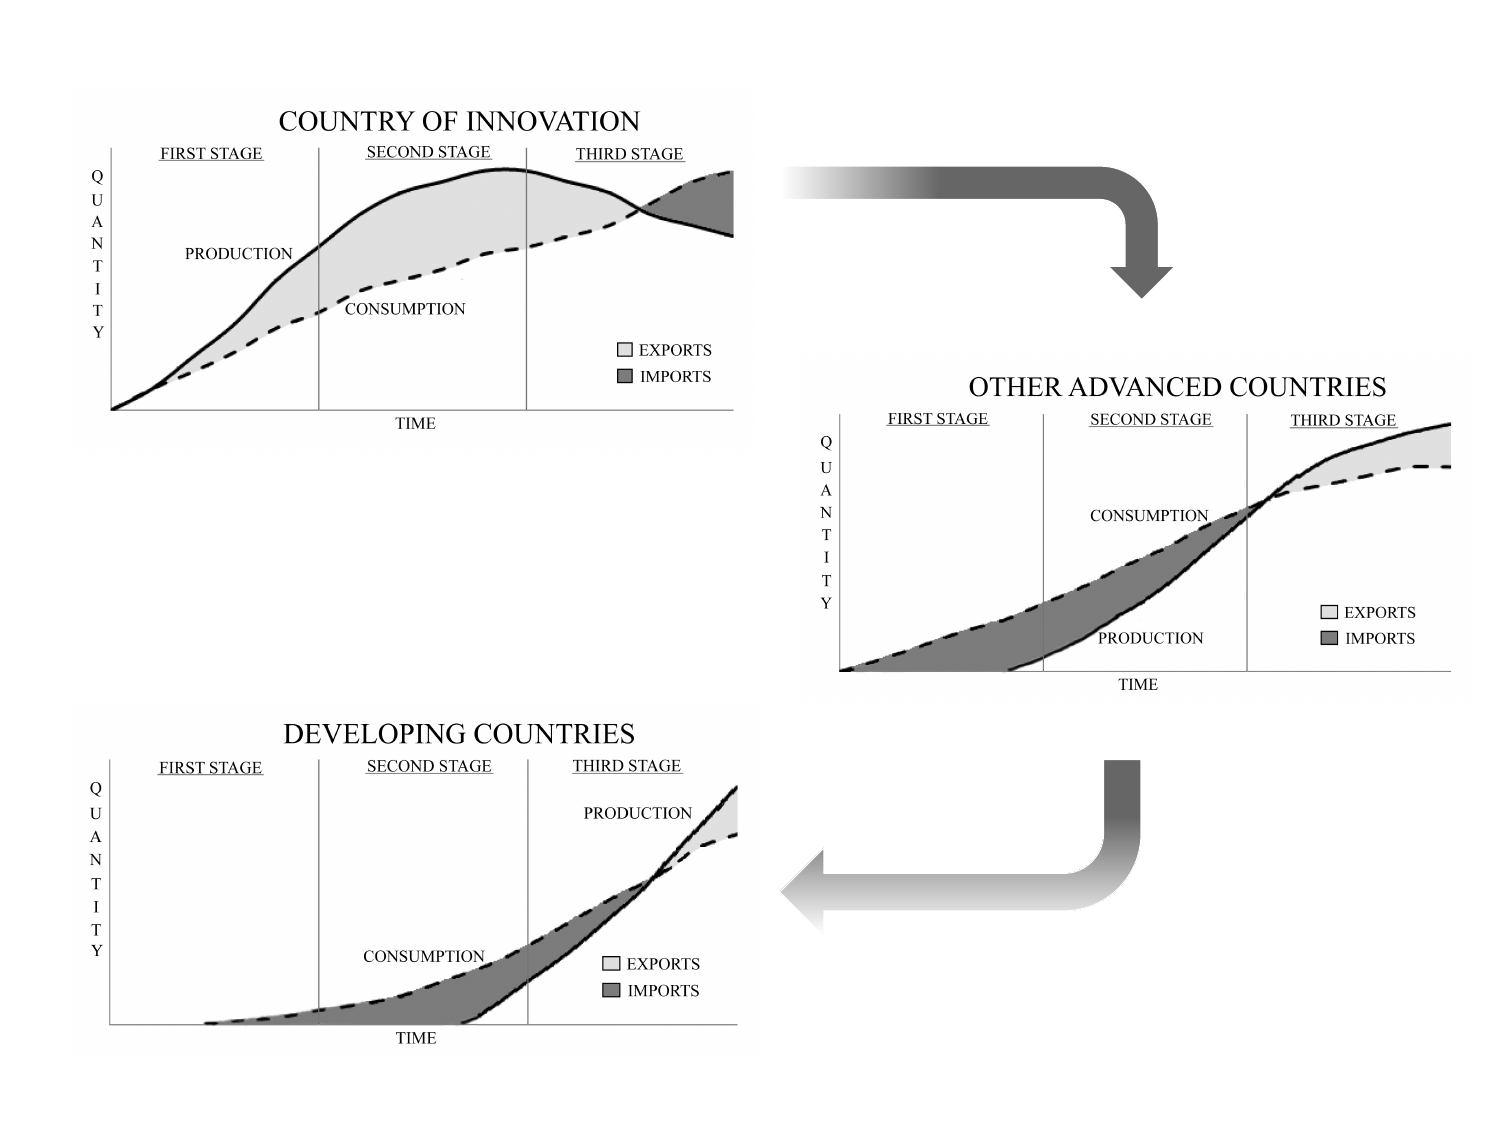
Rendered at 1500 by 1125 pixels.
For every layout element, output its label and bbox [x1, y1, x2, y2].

text_box [71, 702, 760, 1055]
text_box [71, 86, 757, 454]
text_box [779, 165, 1177, 301]
text_box [778, 759, 1142, 938]
text_box [799, 354, 1473, 703]
